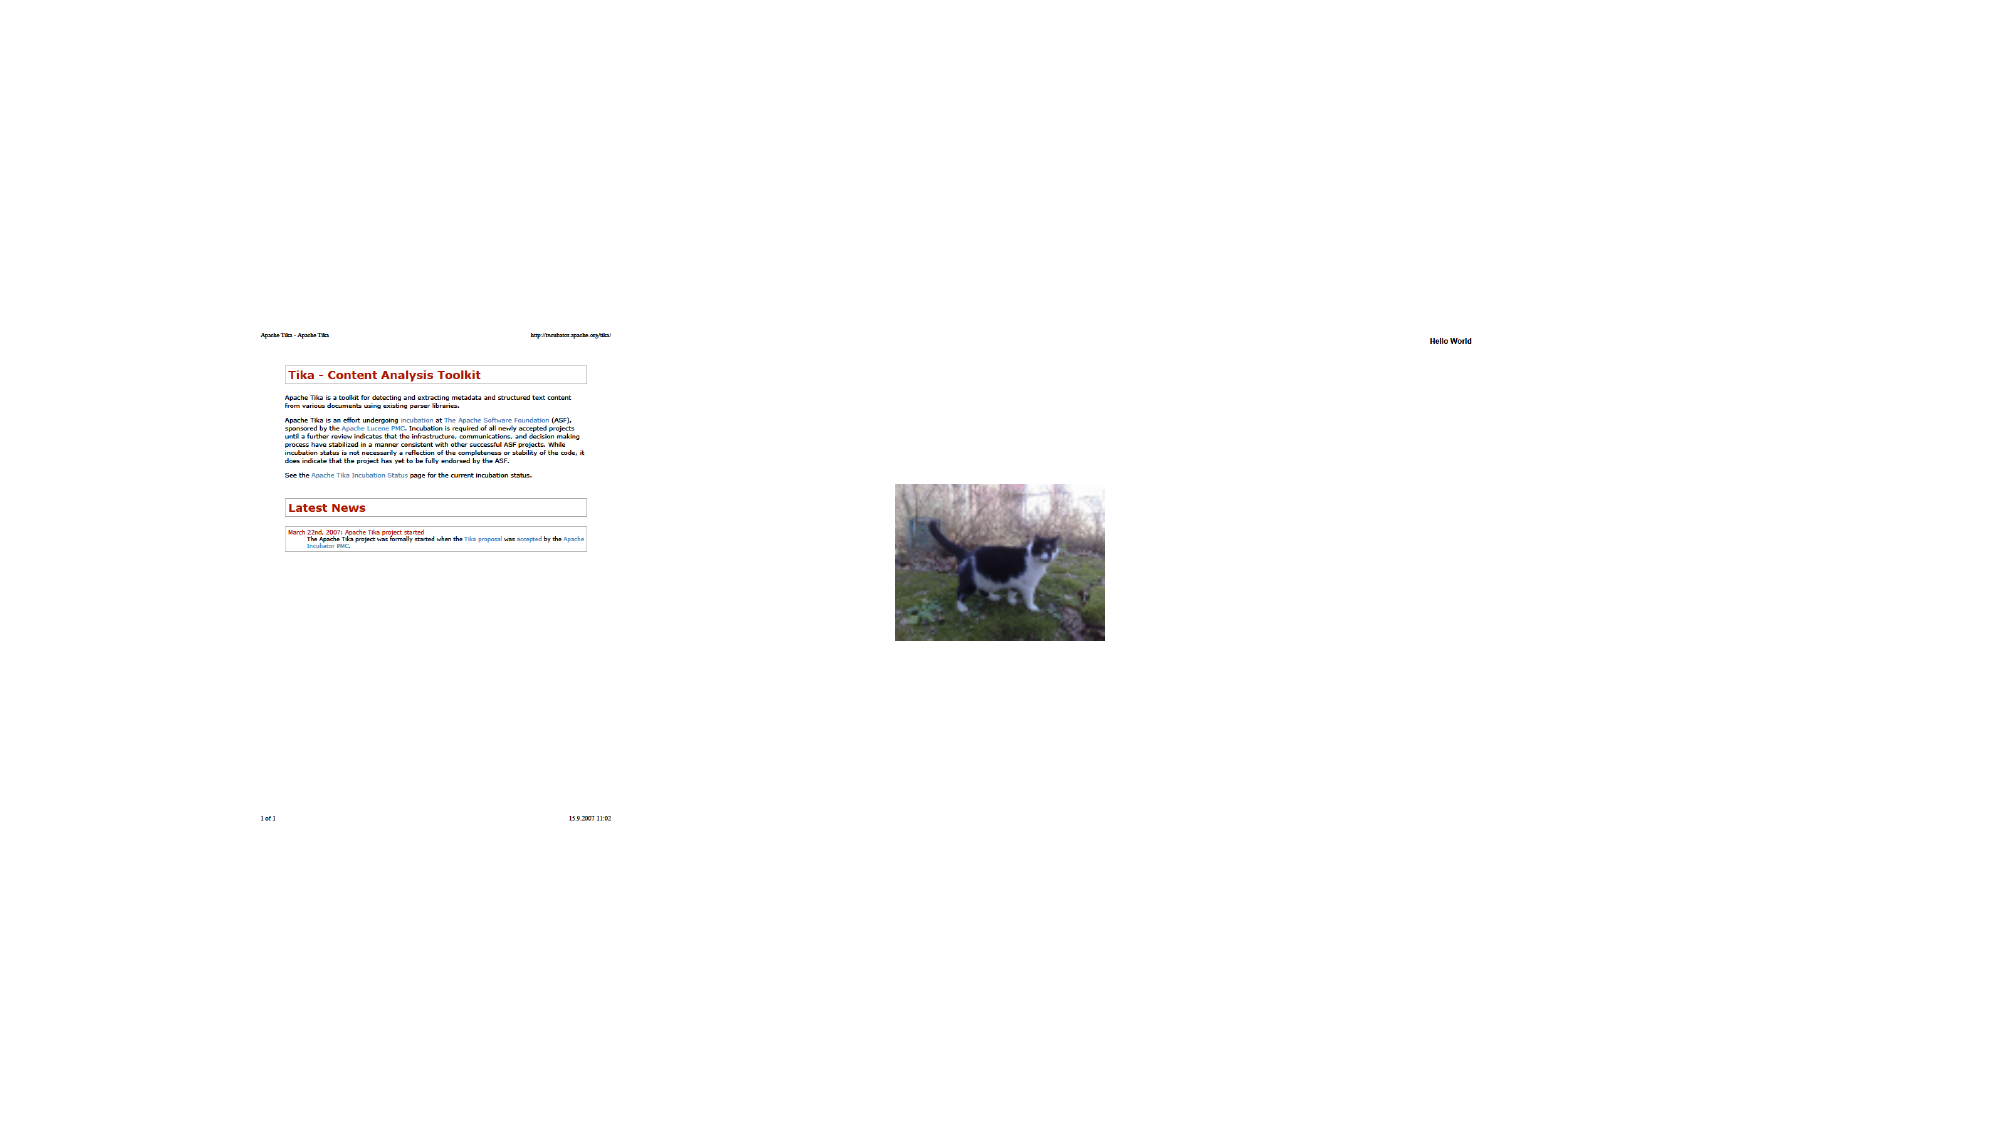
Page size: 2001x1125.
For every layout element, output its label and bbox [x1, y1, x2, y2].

picture [895, 484, 1105, 641]
text_box [249, 320, 622, 847]
text_box [1367, 286, 1750, 782]
